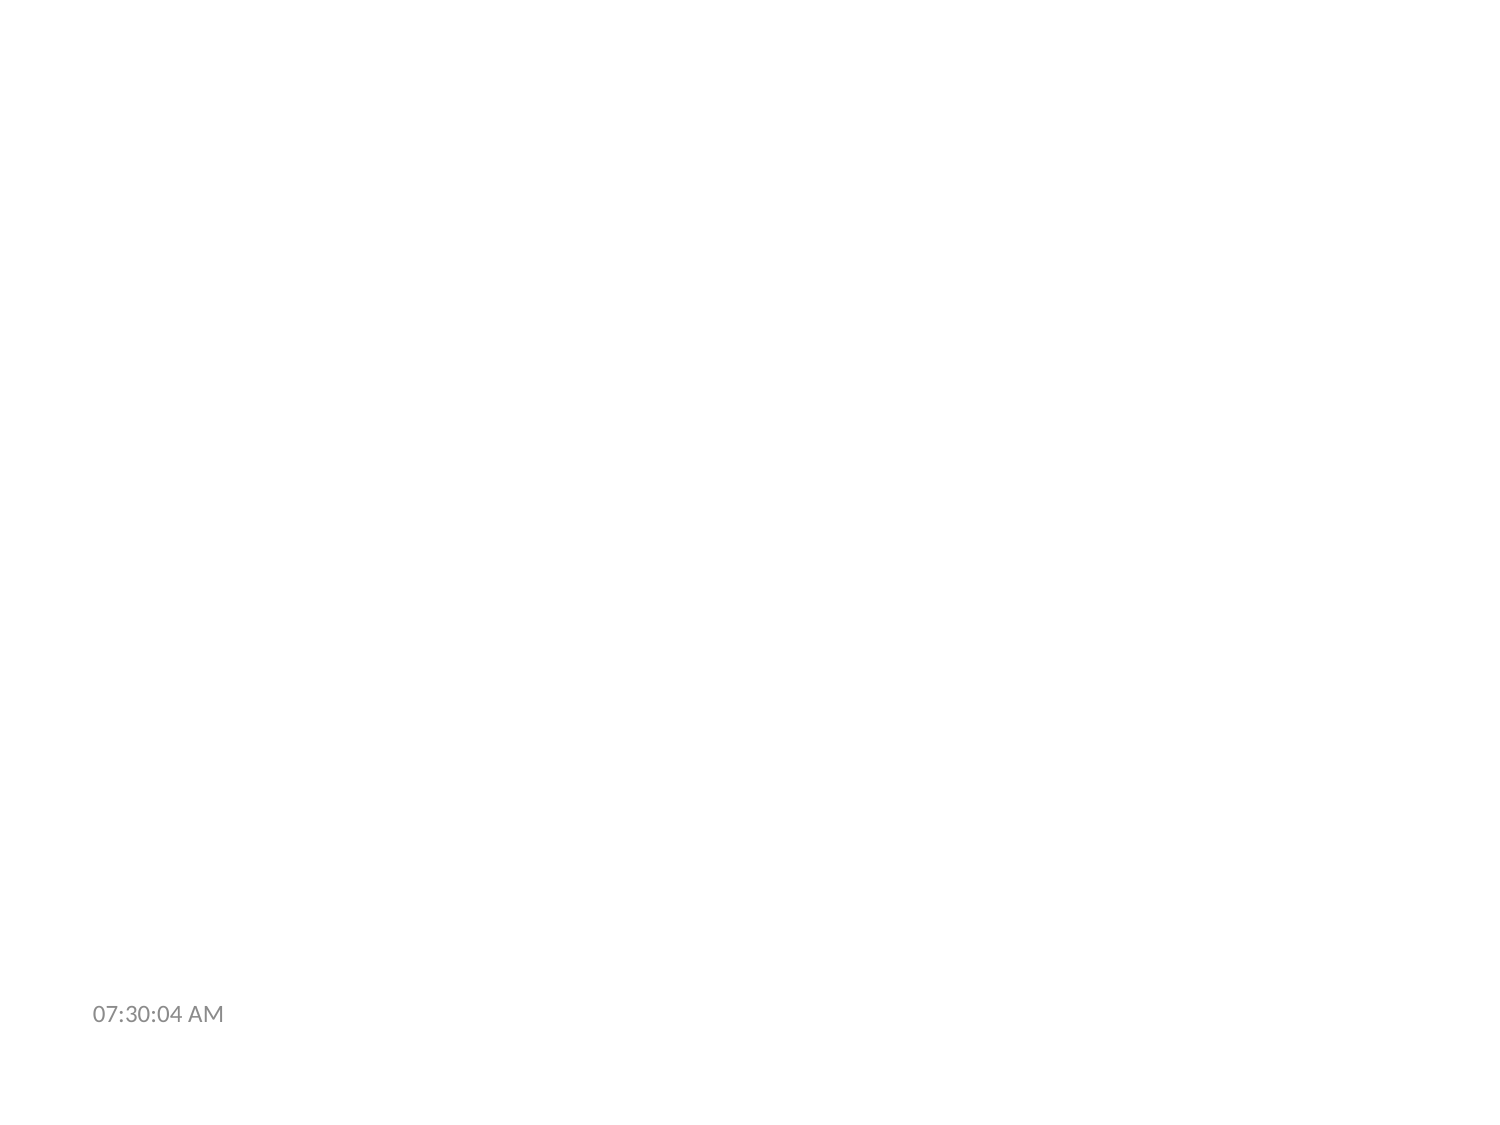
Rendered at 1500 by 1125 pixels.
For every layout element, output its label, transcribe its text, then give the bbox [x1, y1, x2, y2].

text_box 3:35:09 PM [77, 982, 428, 1043]
